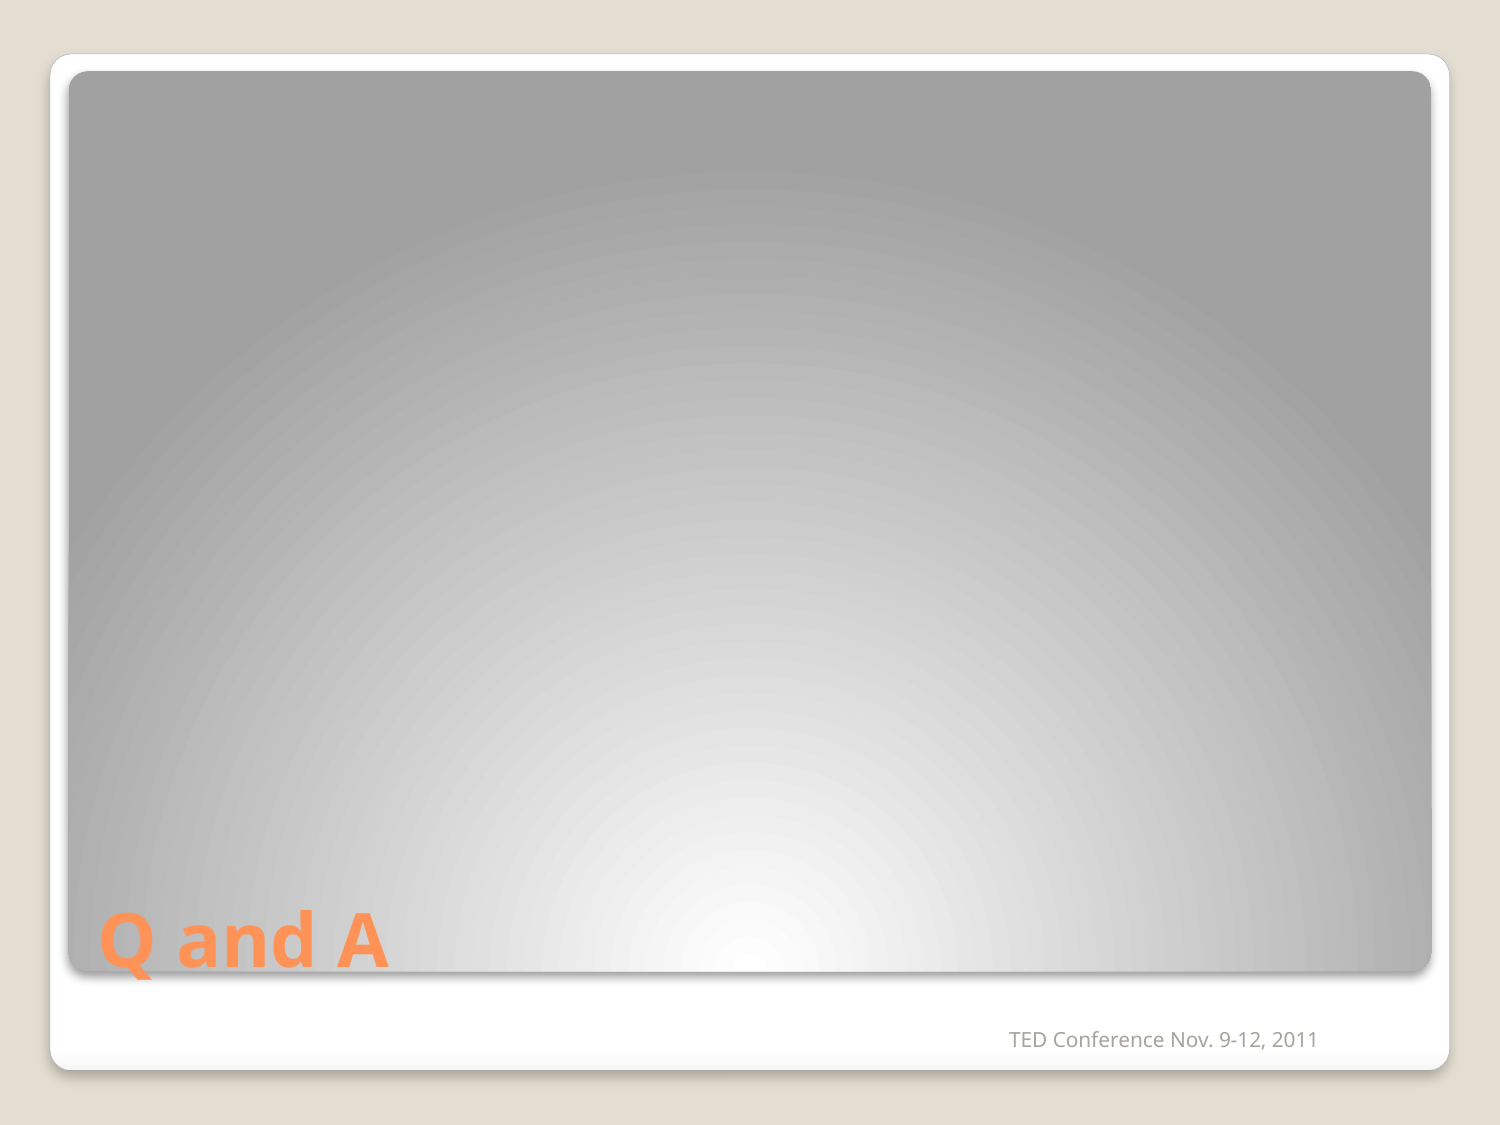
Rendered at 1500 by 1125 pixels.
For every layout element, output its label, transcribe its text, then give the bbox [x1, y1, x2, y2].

footer TED Conference Nov. 9-12, 2011 [994, 1002, 1370, 1063]
title Q and A [82, 817, 1425, 991]
